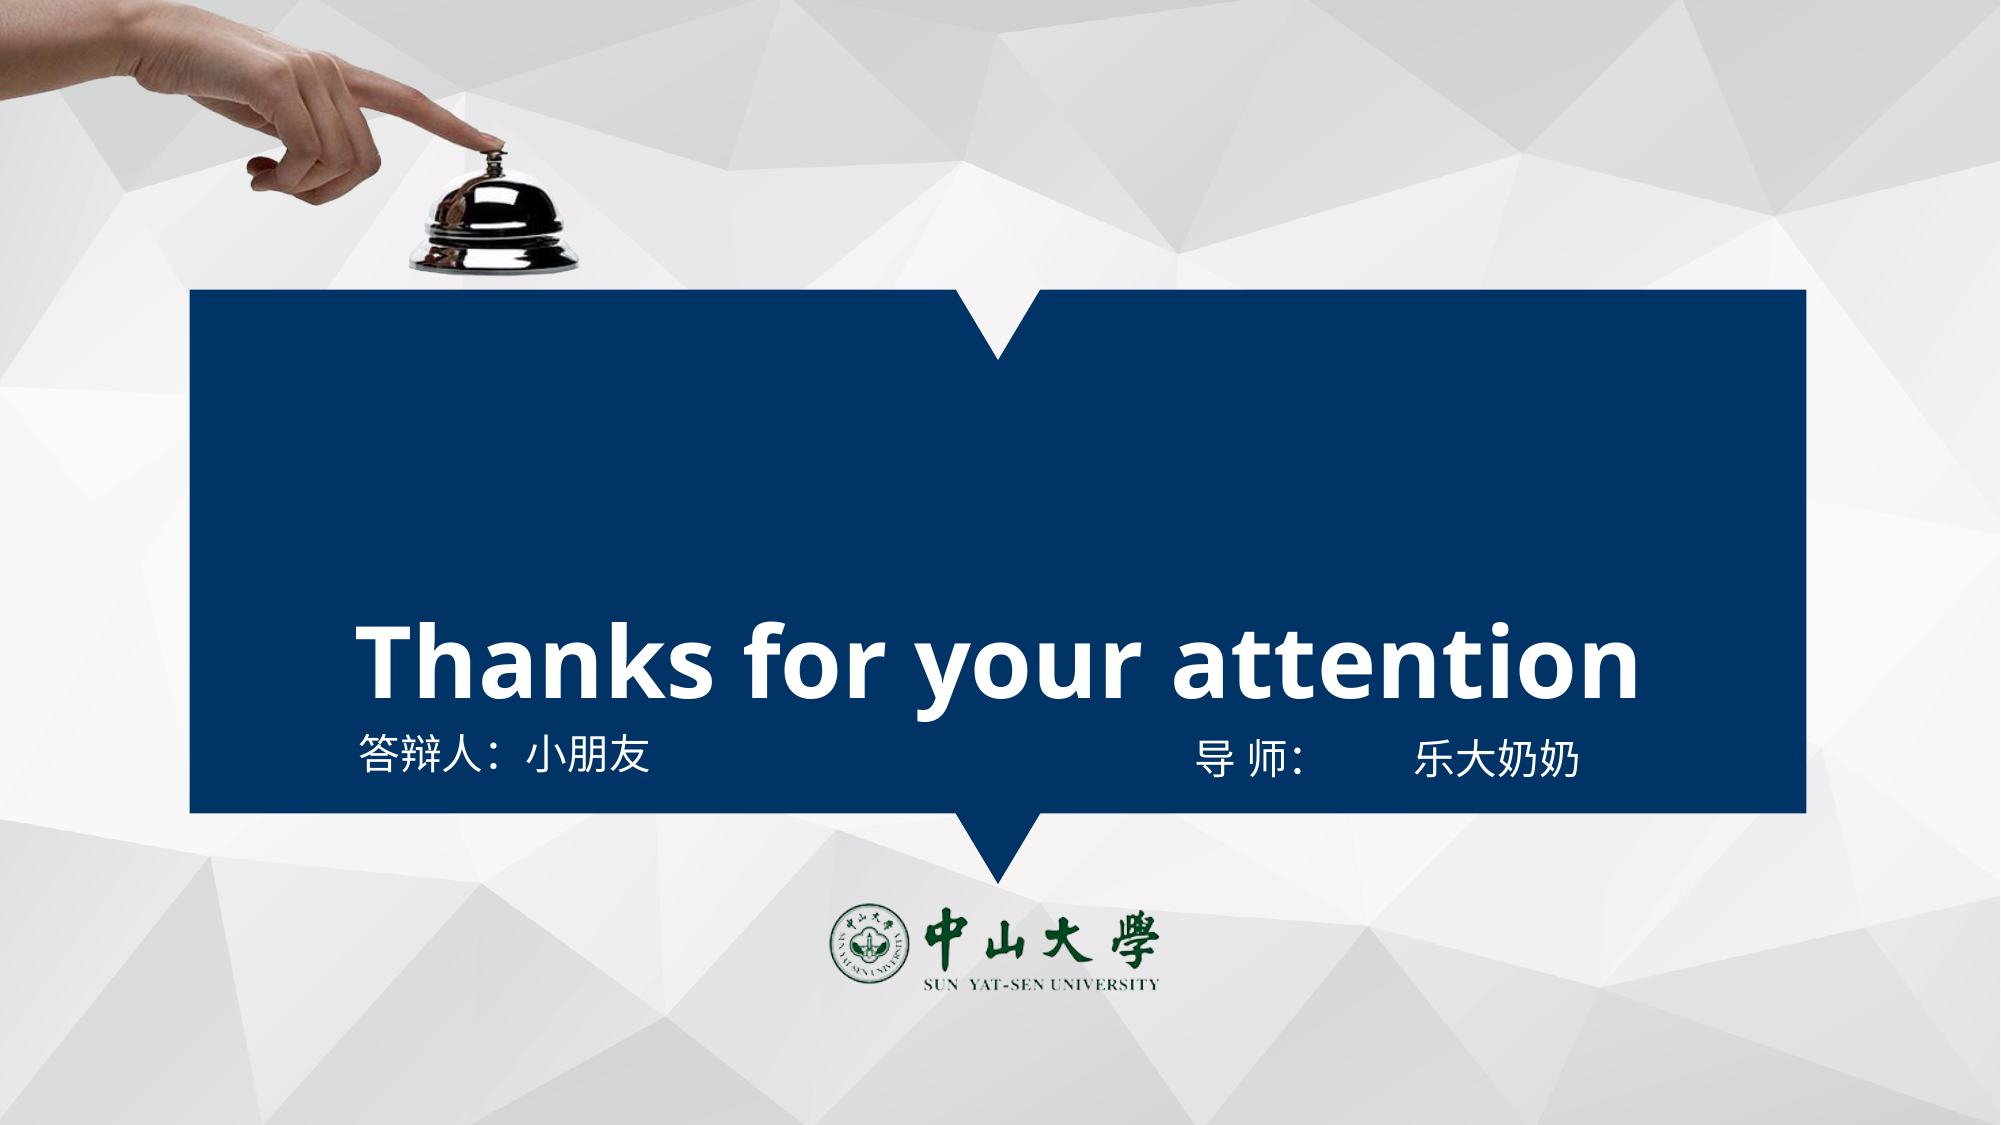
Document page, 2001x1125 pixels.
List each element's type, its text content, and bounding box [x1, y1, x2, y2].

text_box [189, 289, 1807, 885]
text_box 导 师： [1180, 725, 1399, 790]
picture [0, 0, 2001, 1125]
text_box Thanks for your attention [278, 591, 1722, 727]
text_box 乐大奶奶 [1399, 725, 1648, 790]
text_box 答辩人：小朋友 [343, 720, 749, 786]
